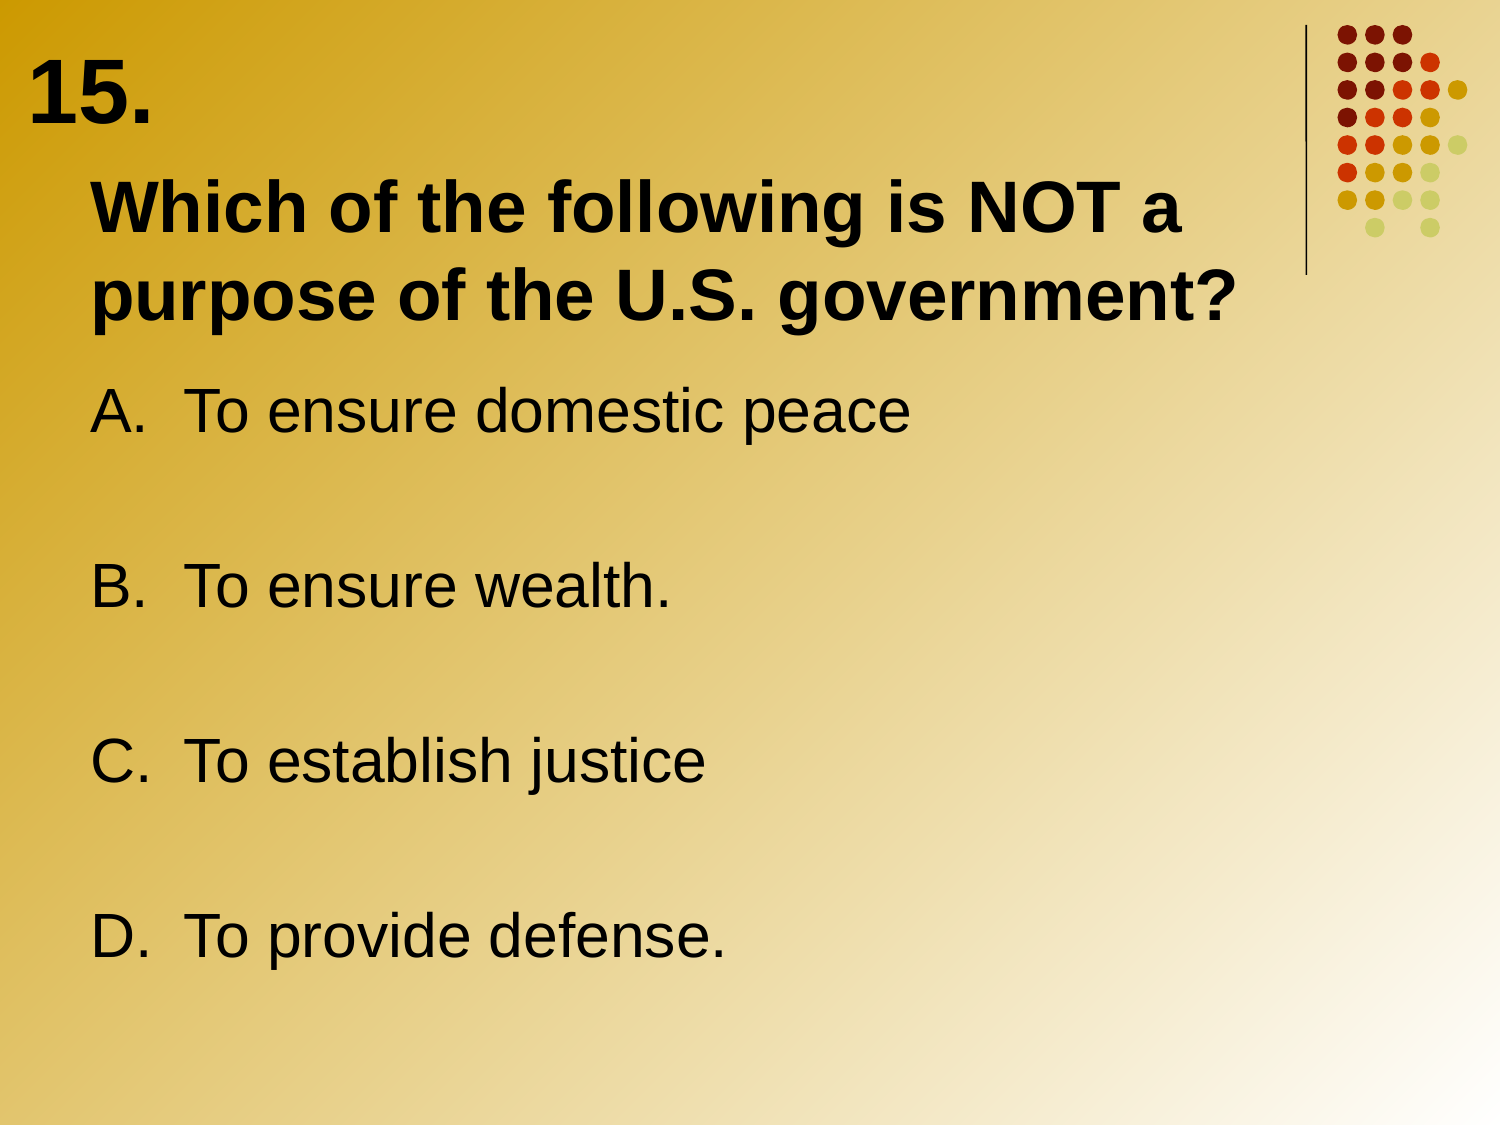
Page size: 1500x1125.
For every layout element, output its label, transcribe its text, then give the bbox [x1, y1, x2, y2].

title Which of the following is NOT a purpose of the U.S. government? [75, 99, 1313, 343]
list A. To ensure domestic peace B. To ensure wealth. C. To establish justice D. To provide defense. [75, 362, 1425, 1063]
text_box 15. [12, 24, 182, 150]
